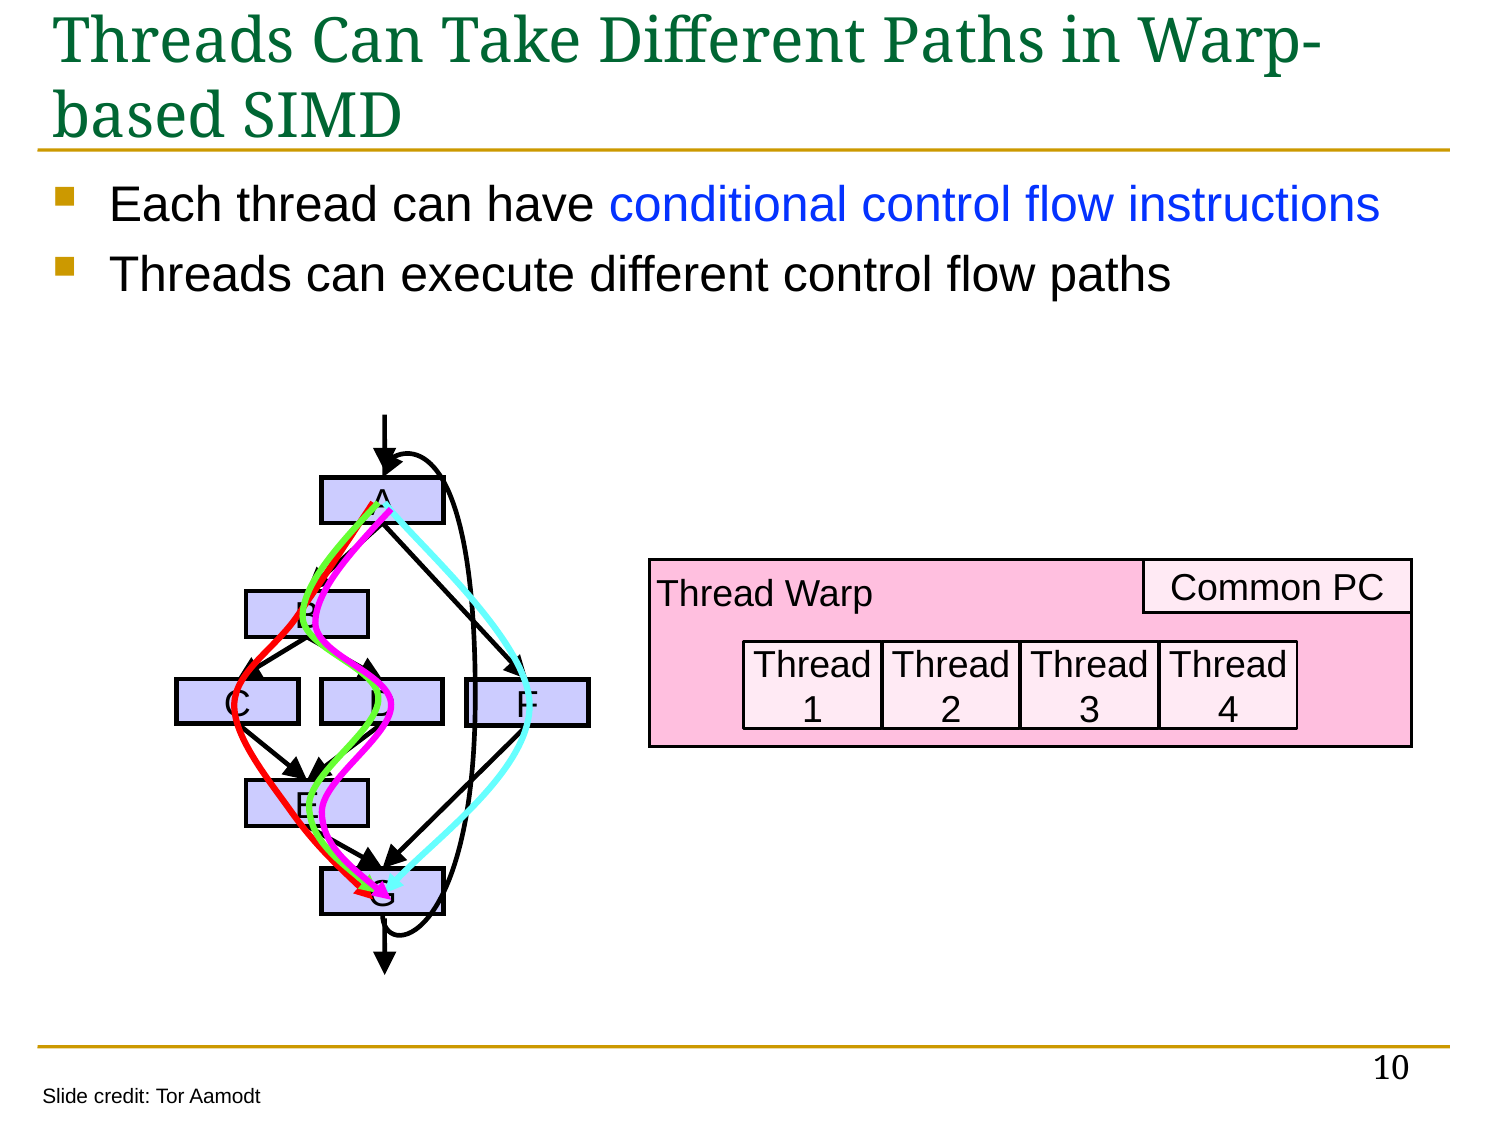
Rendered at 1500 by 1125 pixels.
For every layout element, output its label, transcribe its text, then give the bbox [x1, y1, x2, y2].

list Each thread can have conditional control flow instructions Threads can execute different control flow paths [37, 163, 1451, 1016]
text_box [176, 474, 589, 917]
text_box [374, 414, 396, 472]
text_box Slide credit: Tor Aamodt [27, 1074, 276, 1115]
text_box [374, 925, 396, 976]
slide_number 10 [1074, 1023, 1426, 1100]
title Threads Can Take Different Paths in Warp-based SIMD [37, 0, 1451, 150]
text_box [648, 559, 1412, 748]
